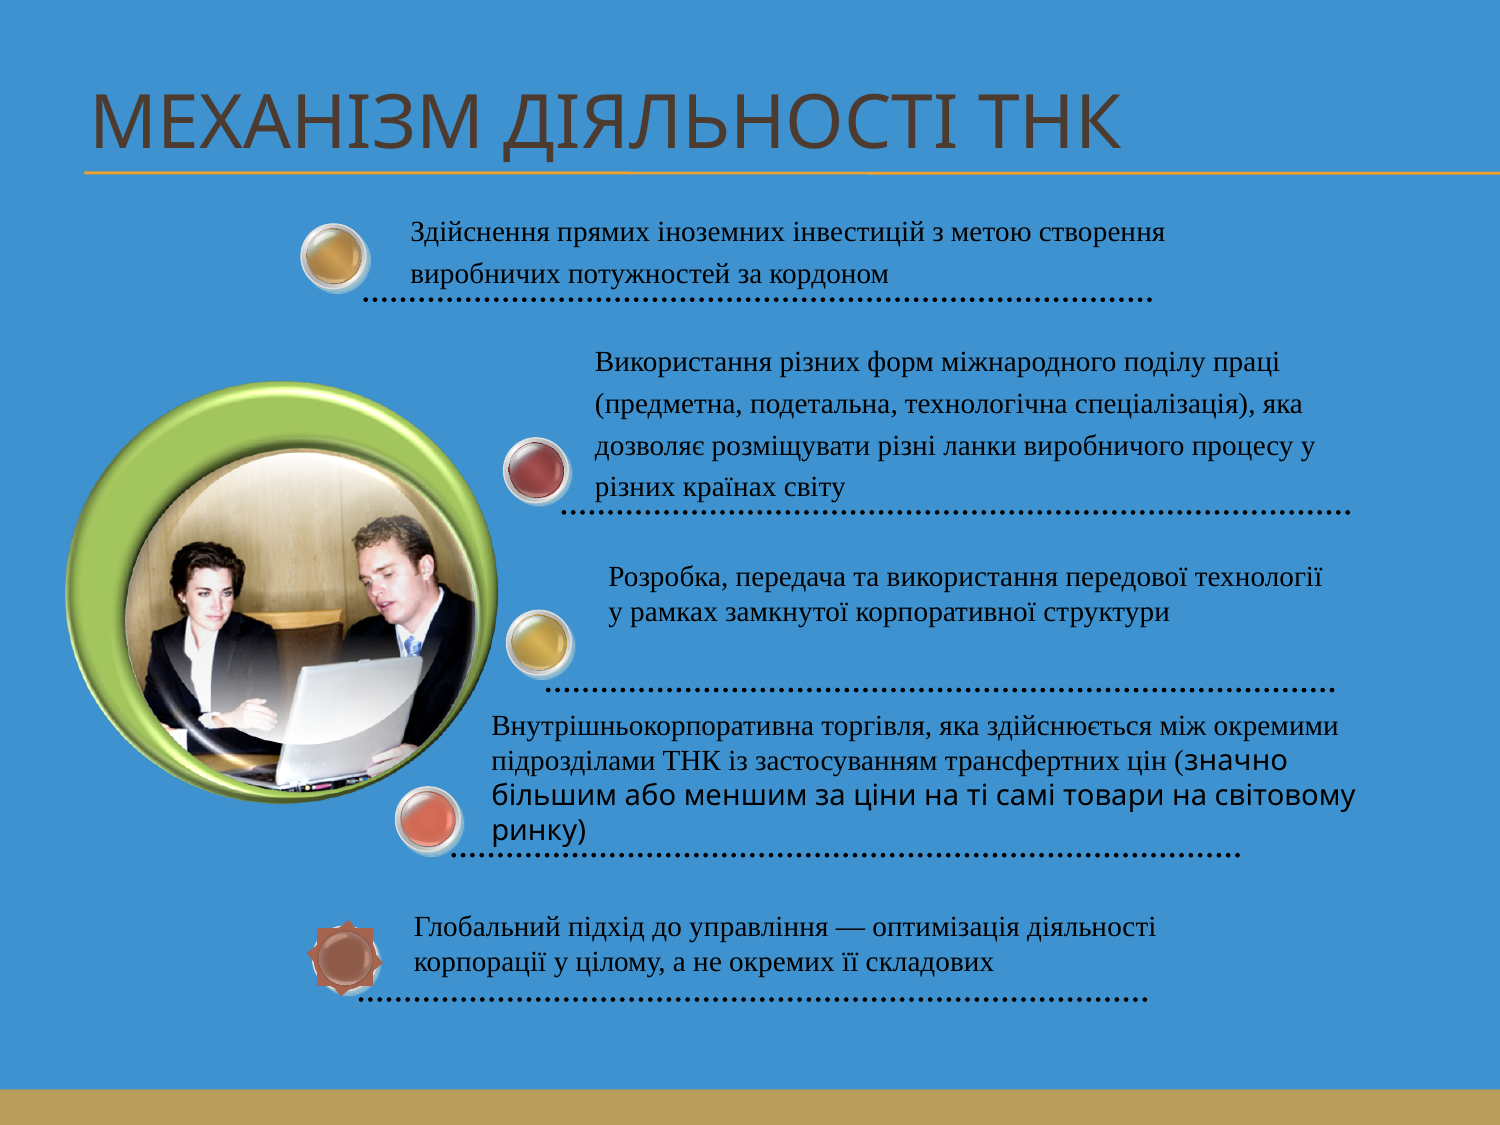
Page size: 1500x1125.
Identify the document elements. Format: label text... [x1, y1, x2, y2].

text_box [510, 437, 569, 503]
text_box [395, 786, 461, 852]
picture [62, 377, 501, 807]
picture [537, 605, 546, 610]
picture [332, 218, 341, 223]
picture [343, 920, 352, 925]
picture [534, 432, 543, 437]
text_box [510, 610, 572, 676]
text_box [312, 925, 378, 991]
text_box Здійснення прямих іноземних інвестицій з метою створення виробничих потужностей за кордоном [395, 197, 1195, 297]
text_box [0, 1089, 1500, 1125]
text_box Розробка, передача та використання передової технології у рамках замкнутої корпоративної структури [593, 549, 1352, 635]
text_box Внутрішньокорпоративна торгівля, яка здійснюється між окремими підрозділами ТНК із застосуванням трансфертних цін (значно більшим або меншим за ціни на ті самі товари на світовому ринку) [476, 698, 1384, 854]
title Механізм діяльності ТНК [75, 24, 1424, 213]
text_box Глобальний підхід до управління — оптимізація діяльності корпорації у цілому, а не окремих її складових [399, 899, 1235, 985]
text_box Використання різних форм міжнародного поділу праці (предметна, подетальна, технологічна спеціалізація), яка дозволяє розміщувати різні ланки виробничого процесу у різних країнах світу [580, 327, 1384, 511]
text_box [300, 223, 366, 289]
